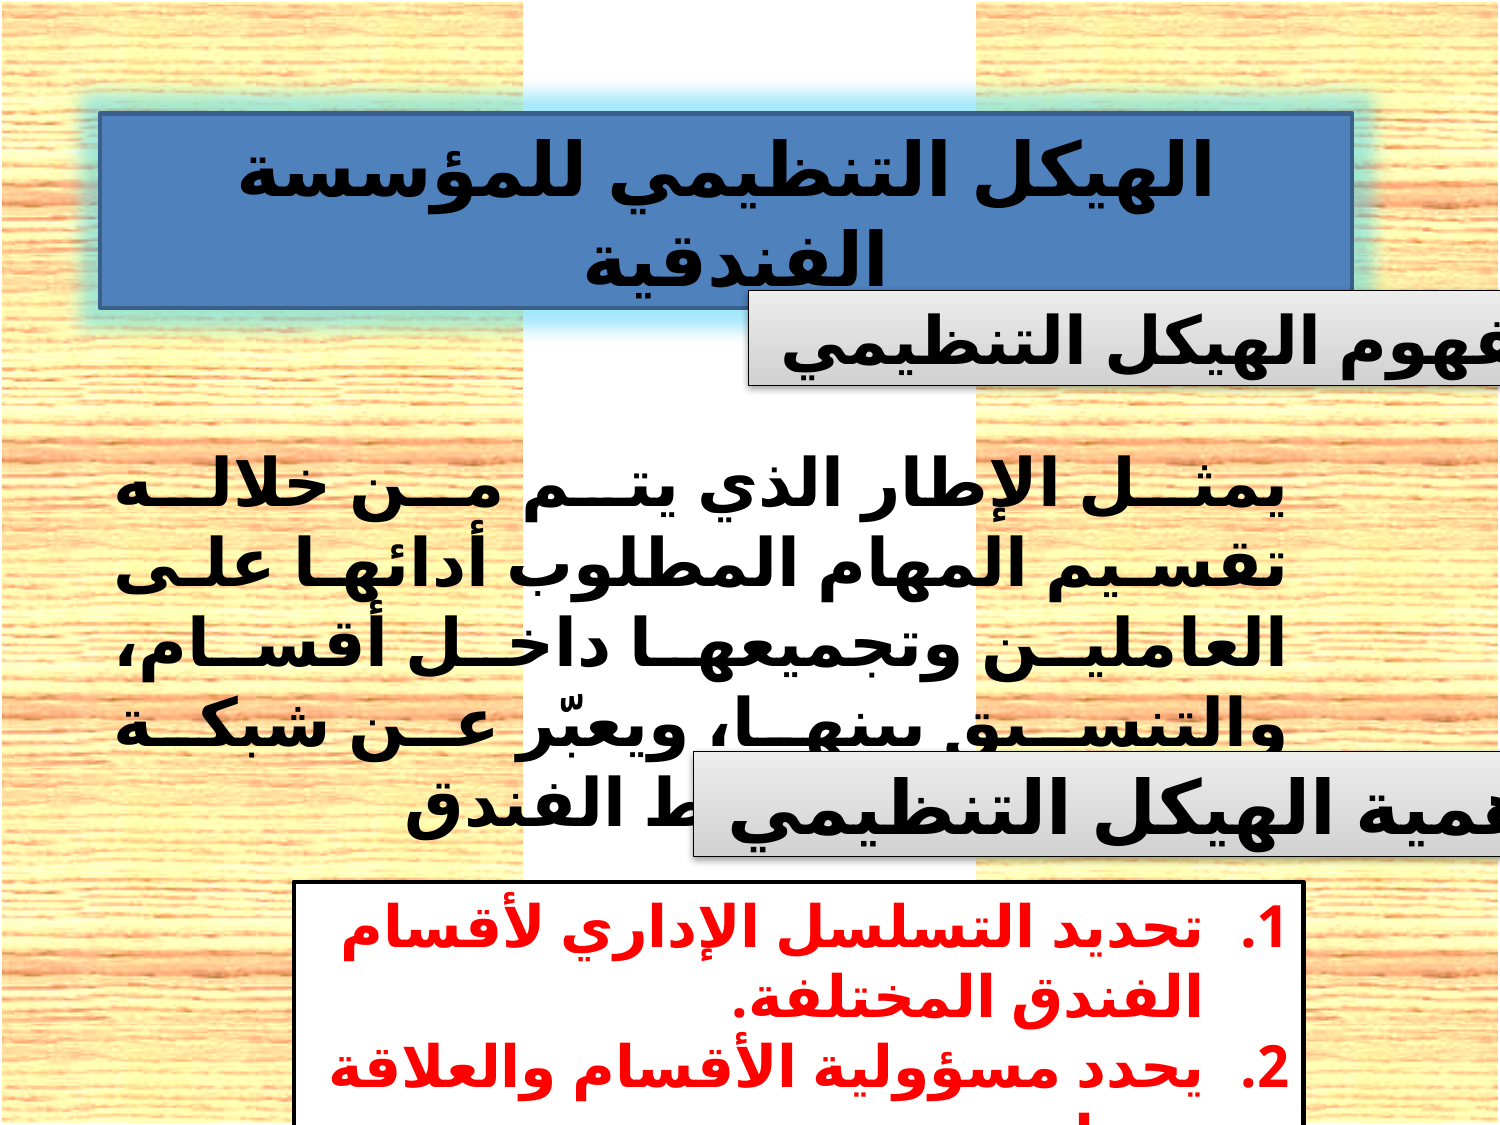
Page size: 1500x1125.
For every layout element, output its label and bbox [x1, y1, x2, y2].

text_box [293, 751, 1430, 1039]
text_box [0, 0, 1500, 1125]
